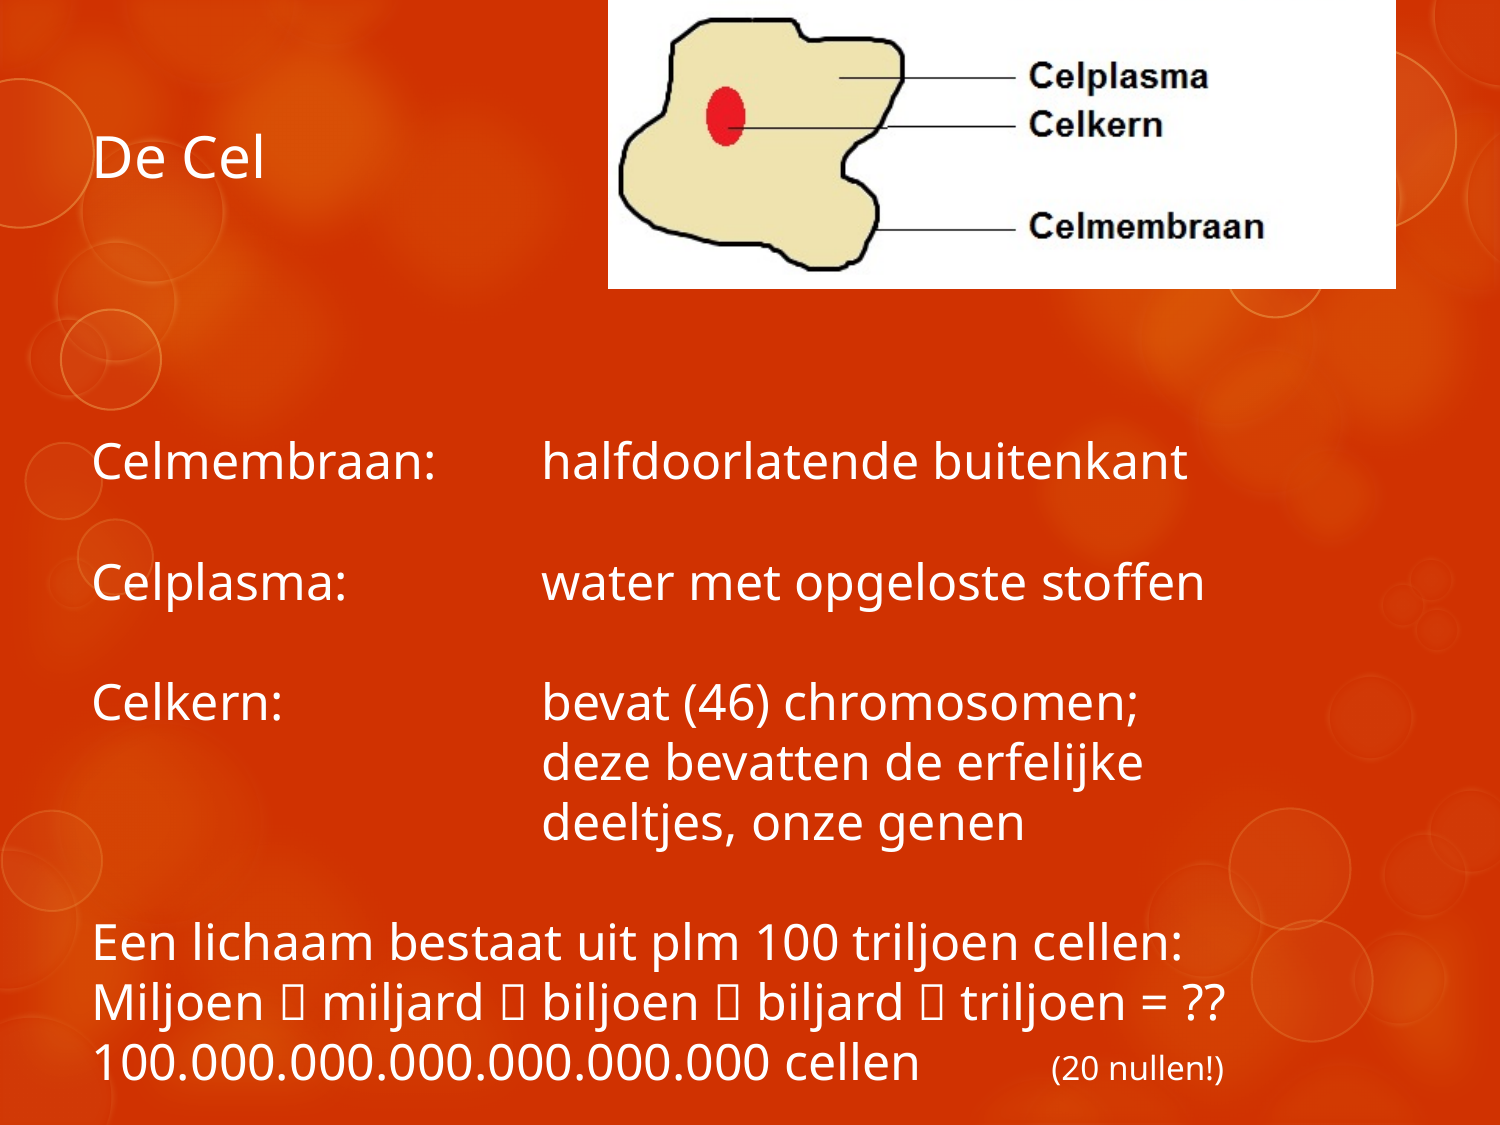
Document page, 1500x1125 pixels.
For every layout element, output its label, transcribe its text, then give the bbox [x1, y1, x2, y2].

text_box De Cel Celmembraan: halfdoorlatende buitenkant Celplasma: water met opgeloste stoffen Celkern: bevat (46) chromosomen; deze bevatten de erfelijke deeltjes, onze genen Een lichaam bestaat uit plm 100 triljoen cellen: Miljoen  miljard  biljoen  biljard  triljoen = ?? 100.000.000.000.000.000.000 cellen (20 nullen!) [76, 42, 1447, 1125]
picture [607, 0, 1397, 290]
